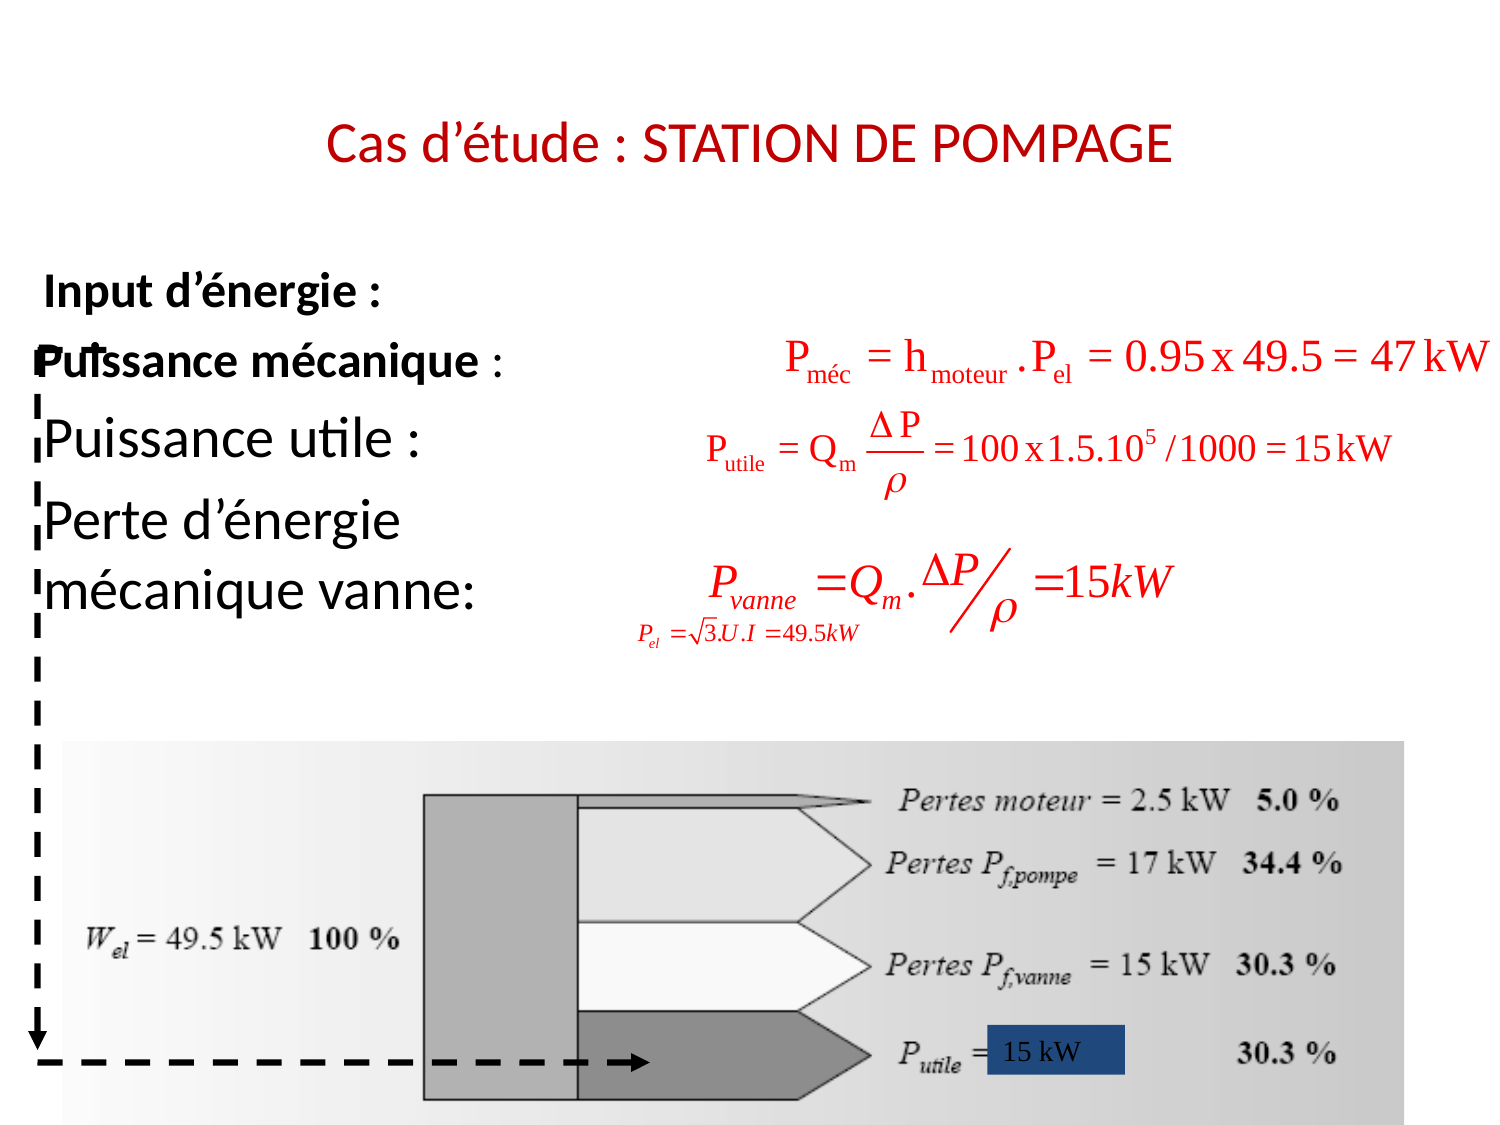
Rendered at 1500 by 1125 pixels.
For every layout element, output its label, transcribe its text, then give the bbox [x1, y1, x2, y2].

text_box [699, 537, 1188, 642]
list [633, 612, 867, 655]
title Cas d’étude : STATION DE POMPAGE [75, 45, 1425, 233]
text_box [31, 1037, 44, 1051]
list Input d’énergie : Puissance mécanique : Puissance utile : Perte d’énergie mécanique vanne: [0, 249, 662, 993]
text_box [699, 399, 1401, 508]
picture [62, 740, 1405, 1125]
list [777, 324, 1500, 395]
